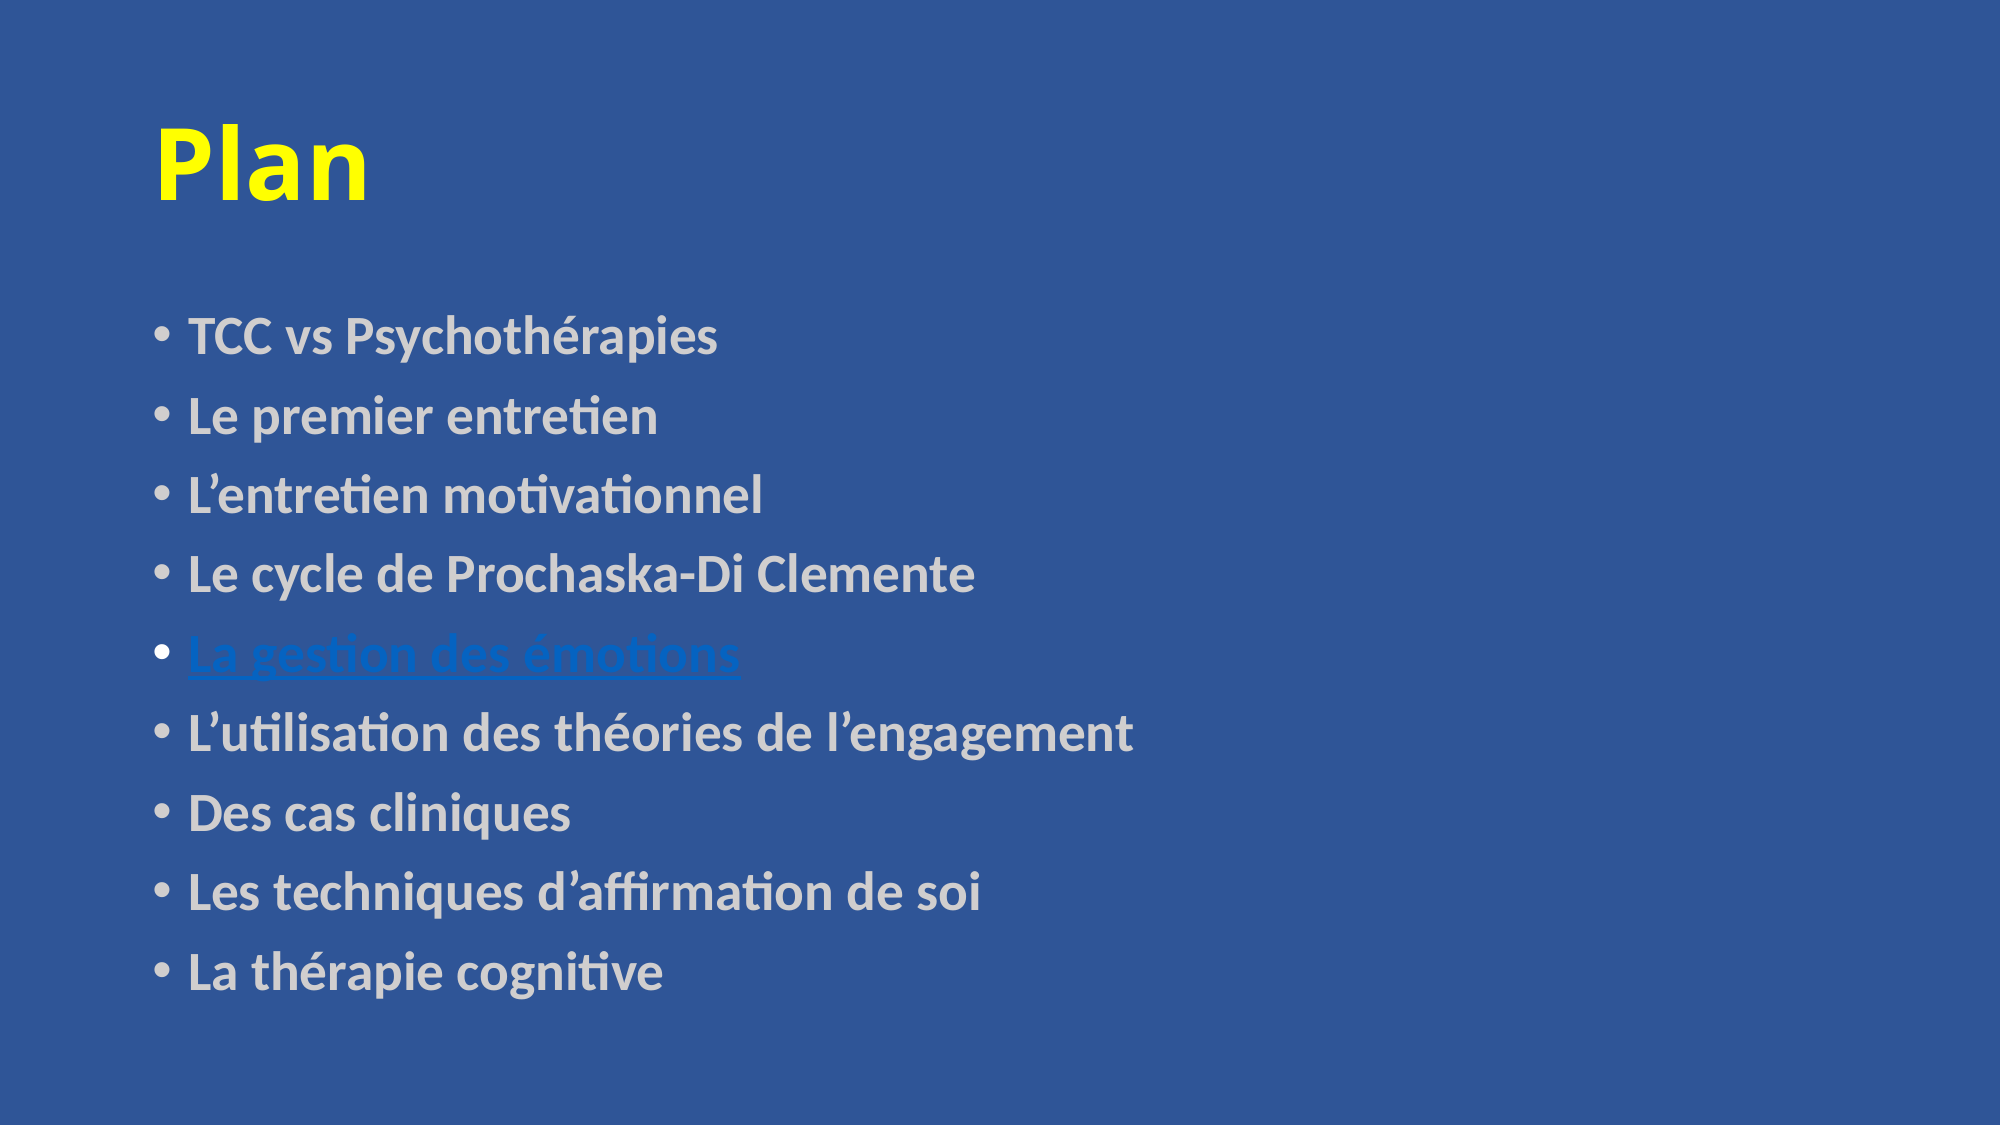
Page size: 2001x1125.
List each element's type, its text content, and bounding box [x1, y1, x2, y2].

title Plan [137, 59, 1863, 278]
list TCC vs Psychothérapies Le premier entretien L’entretien motivationnel Le cycle de Prochaska-Di Clemente La gestion des émotions L’utilisation des théories de l’engagement Des cas cliniques Les techniques d’affirmation de soi La thérapie cognitive [137, 299, 1863, 1014]
